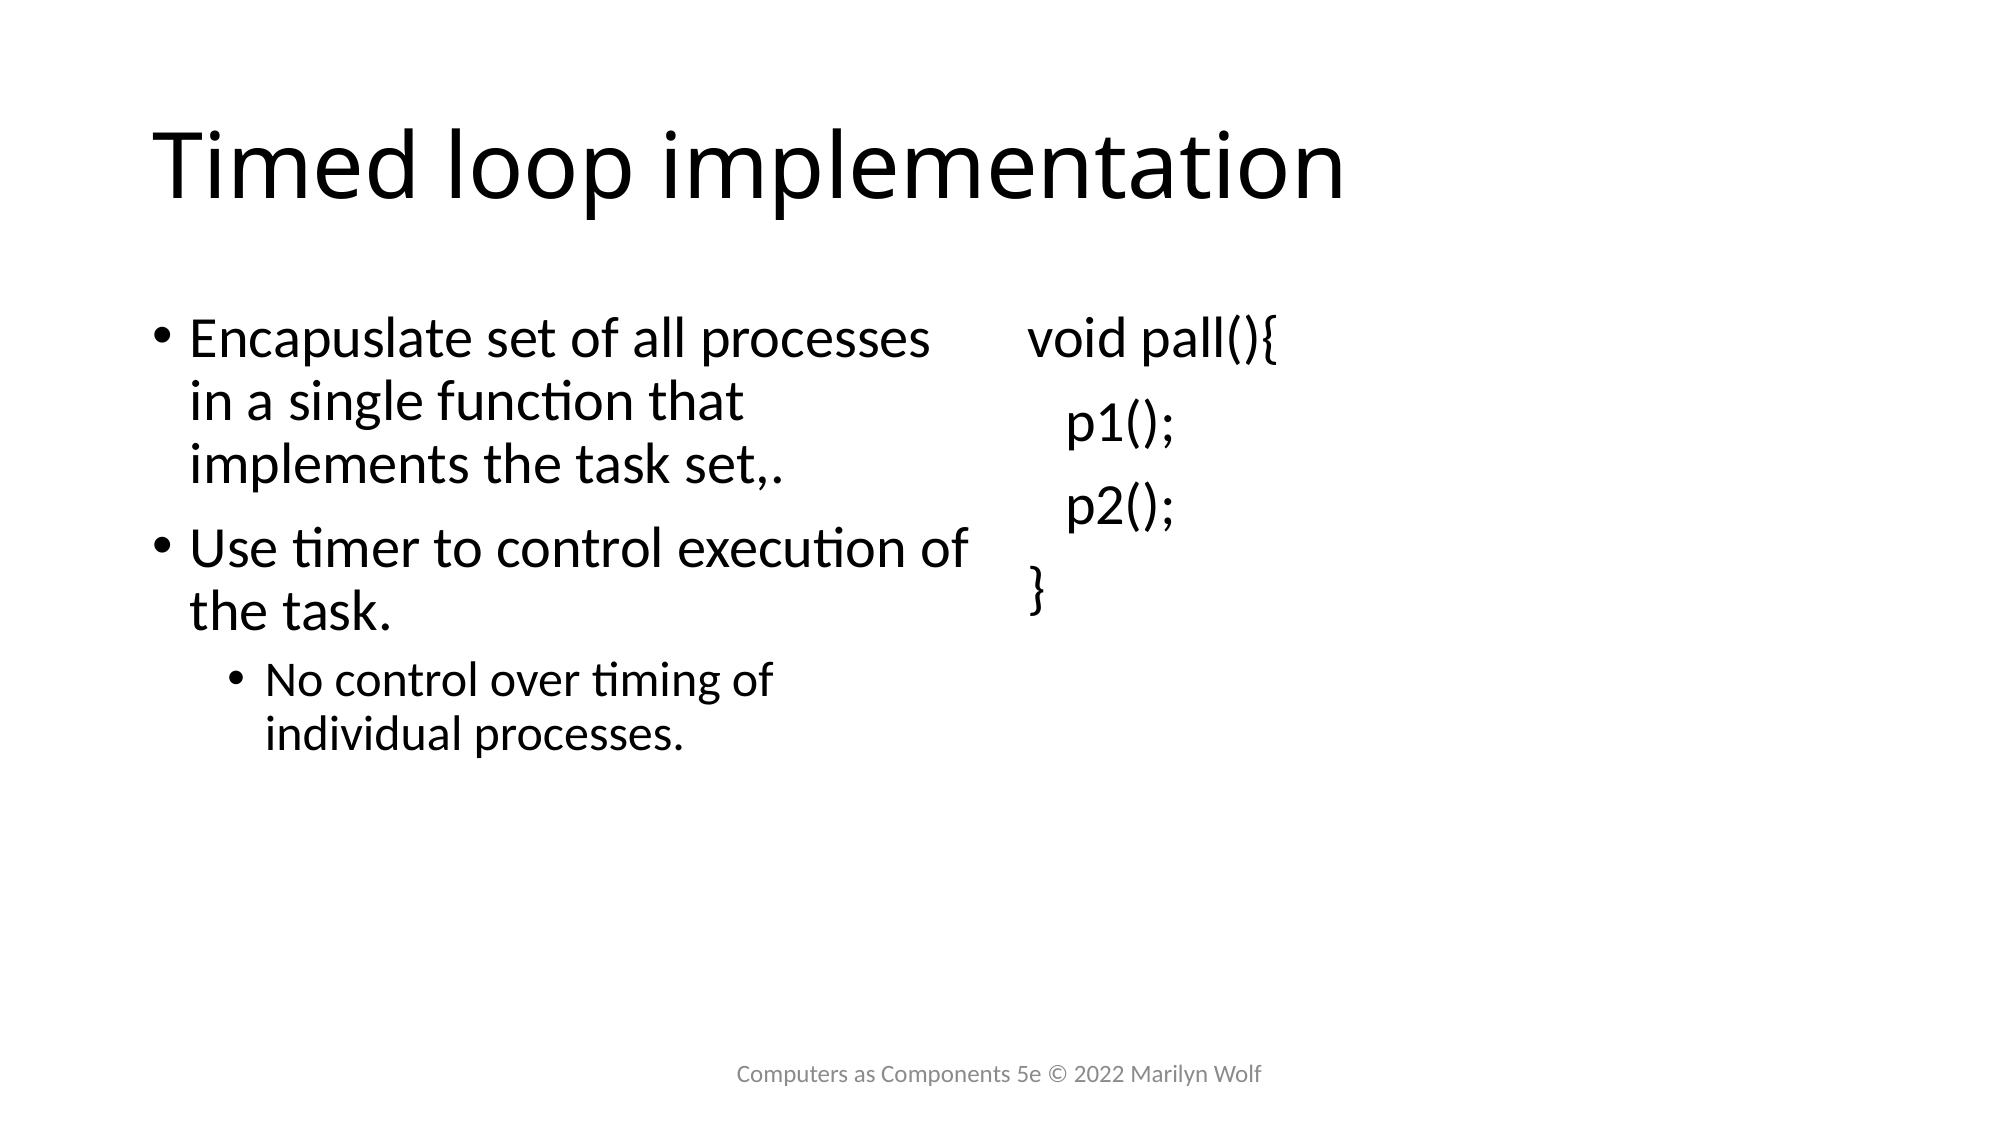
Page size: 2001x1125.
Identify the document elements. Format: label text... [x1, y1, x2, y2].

list void pall(){ p1(); p2(); } [1012, 299, 1863, 1014]
title Timed loop implementation [137, 59, 1863, 278]
list Encapuslate set of all processes in a single function that implements the task set,. Use timer to control execution of the task. No control over timing of individual processes. [137, 299, 988, 1014]
footer Computers as Components 5e © 2022 Marilyn Wolf [662, 1042, 1338, 1103]
